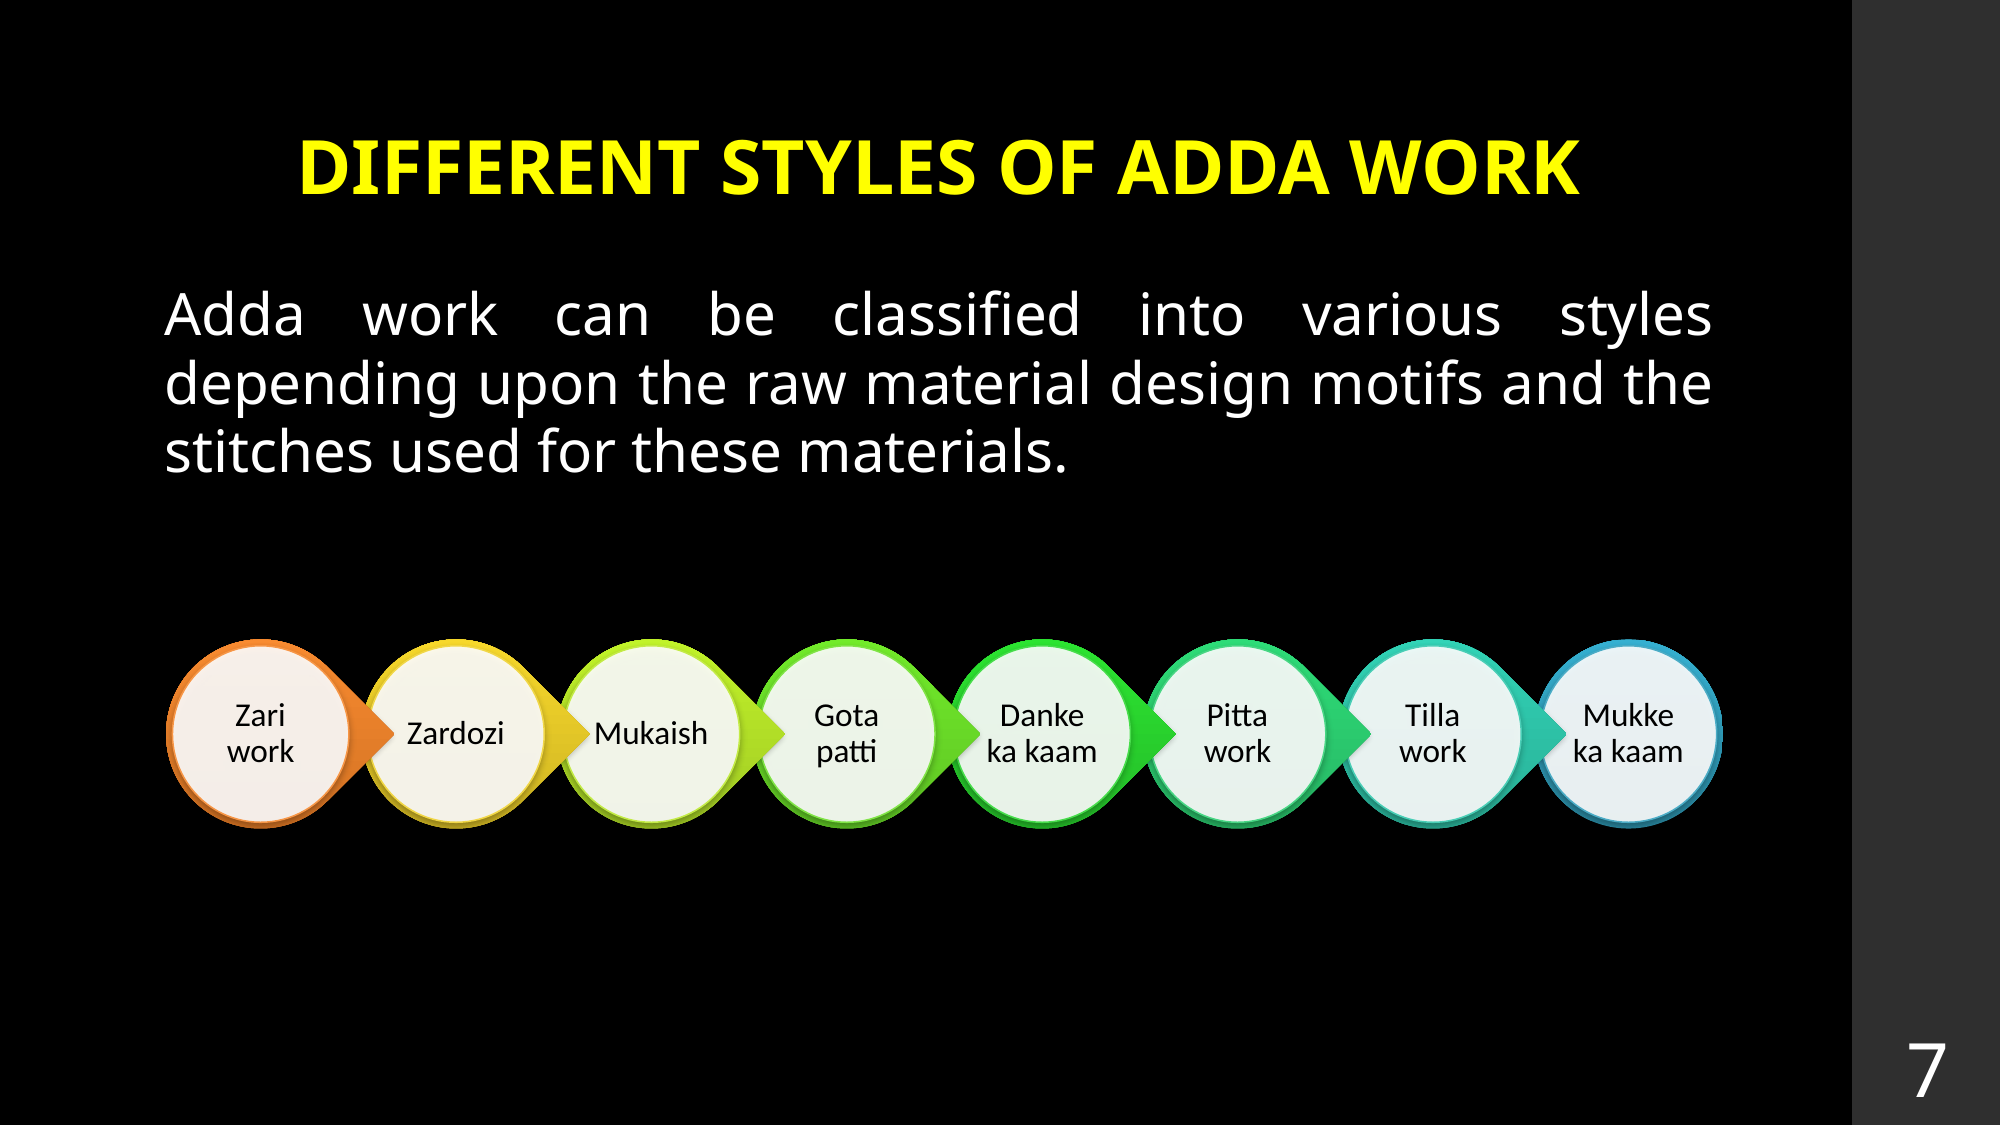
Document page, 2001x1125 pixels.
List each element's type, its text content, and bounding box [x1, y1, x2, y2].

text_box DIFFERENT STYLES OF ADDA WORK Adda work can be classified into various styles depending upon the raw material design motifs and the stitches used for these materials. [162, 140, 1714, 291]
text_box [112, 292, 1738, 1125]
slide_number 7 [1902, 1022, 1953, 1125]
